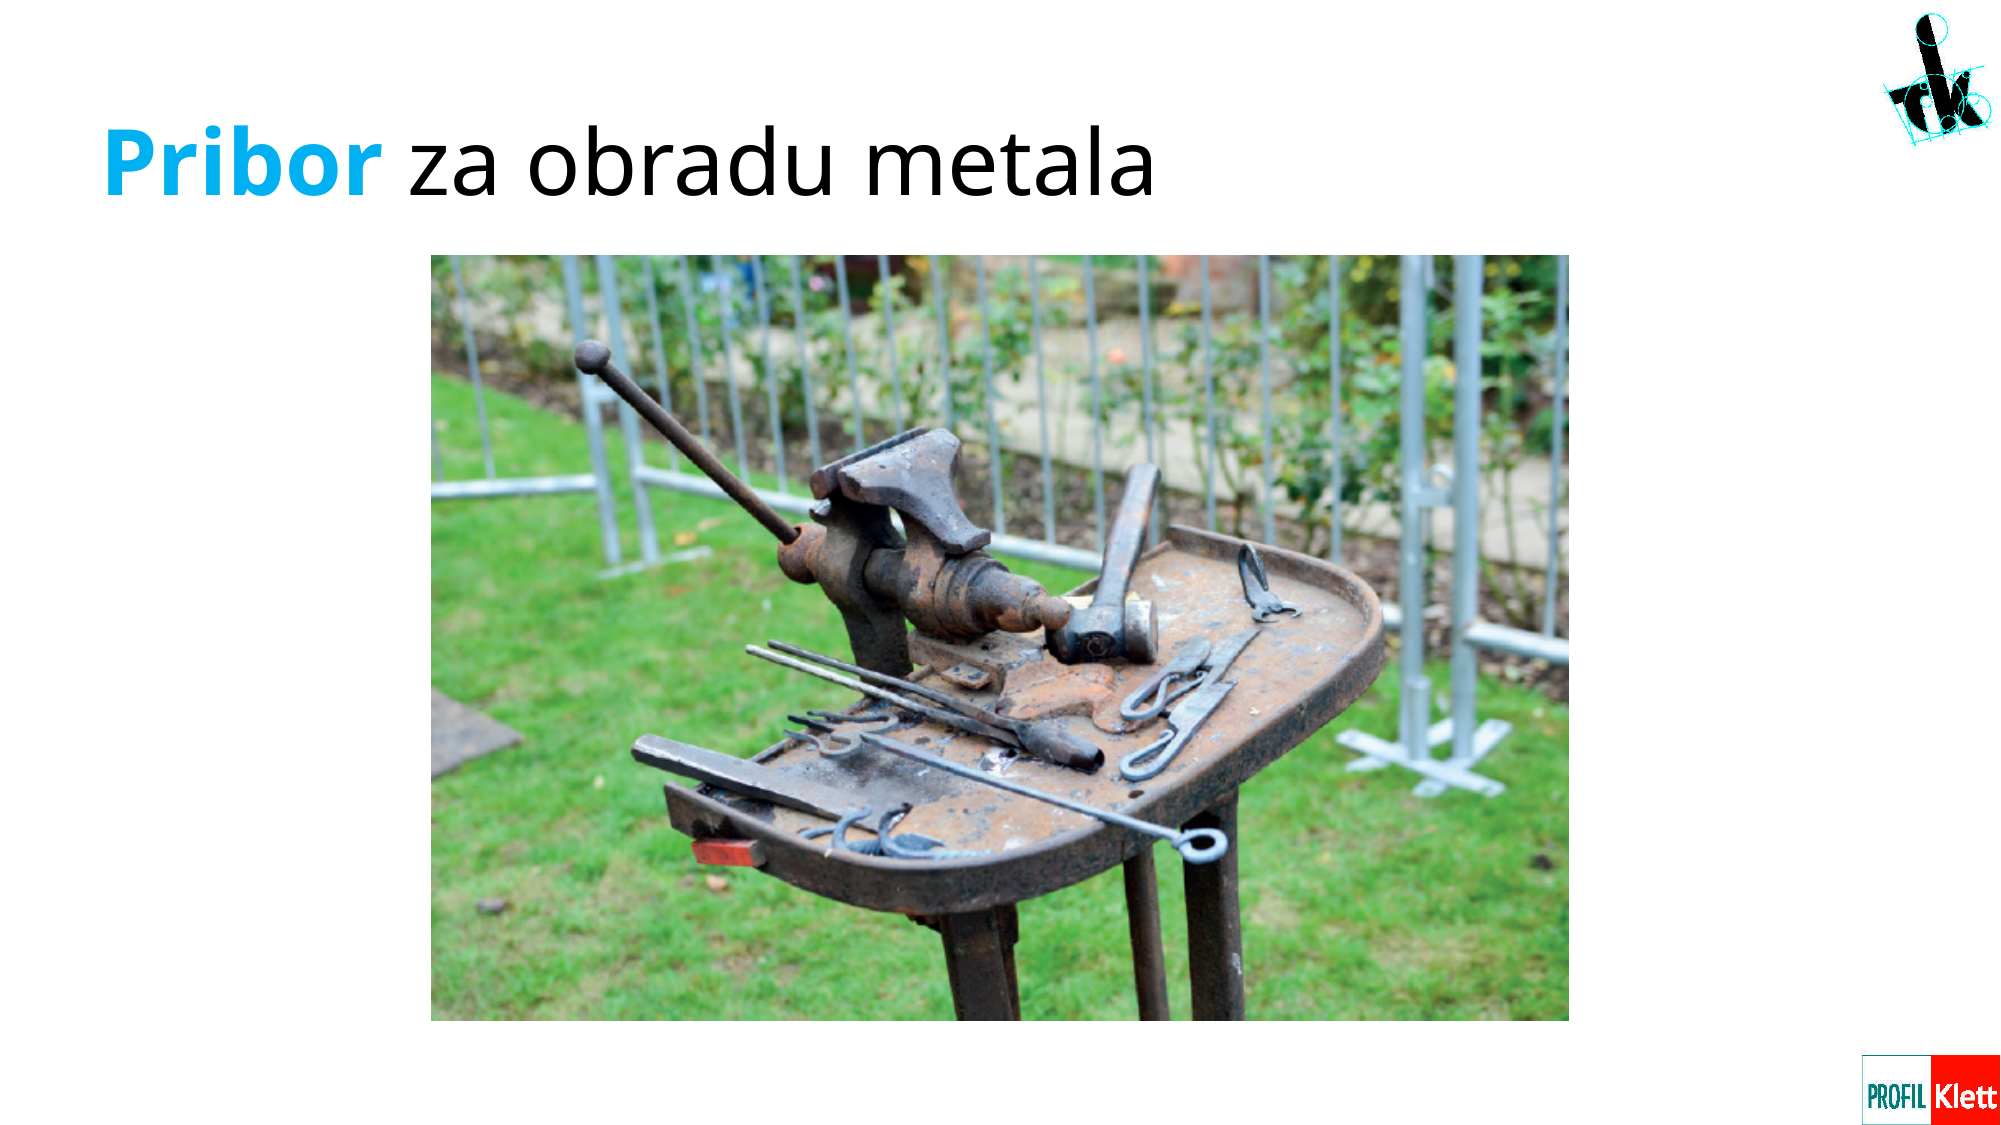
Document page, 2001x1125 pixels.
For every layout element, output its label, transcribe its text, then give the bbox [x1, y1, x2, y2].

title Pribor za obradu metala [85, 56, 1811, 275]
picture [0, 0, 2001, 1125]
